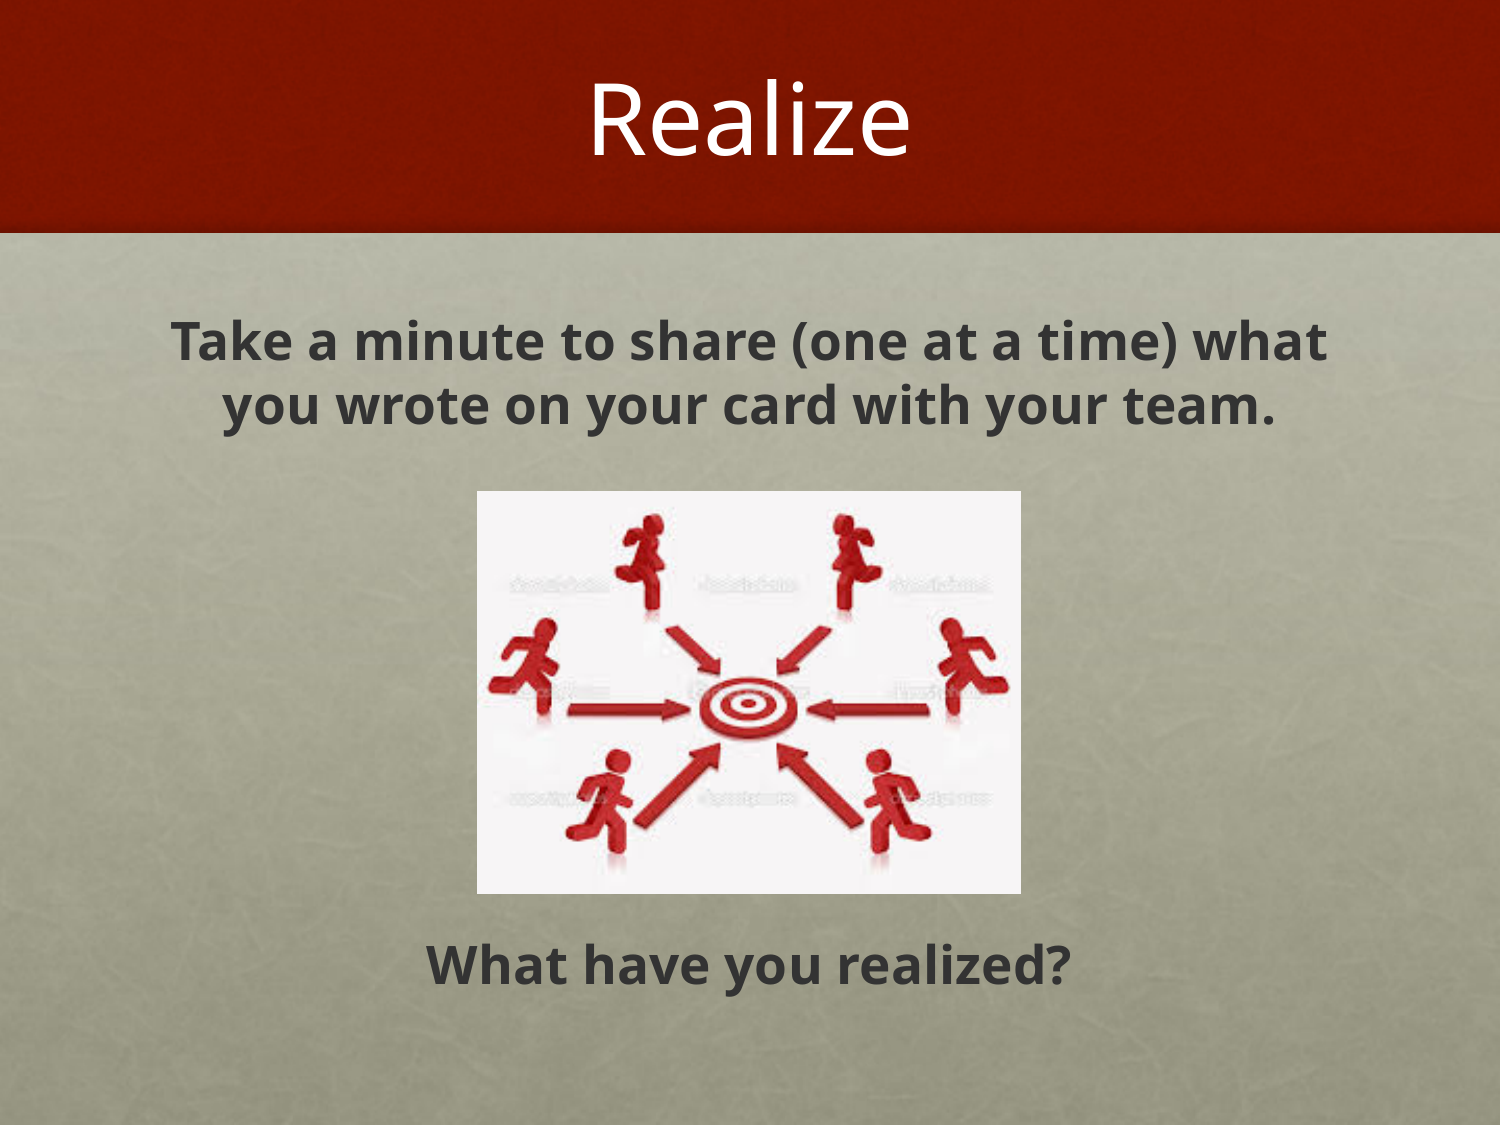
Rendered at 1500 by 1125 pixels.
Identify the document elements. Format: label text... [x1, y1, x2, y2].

picture [0, 214, 1500, 1125]
title Realize [127, 10, 1372, 221]
list Take a minute to share (one at a time) what you wrote on your card with your team. What have you realized? [127, 299, 1372, 1005]
